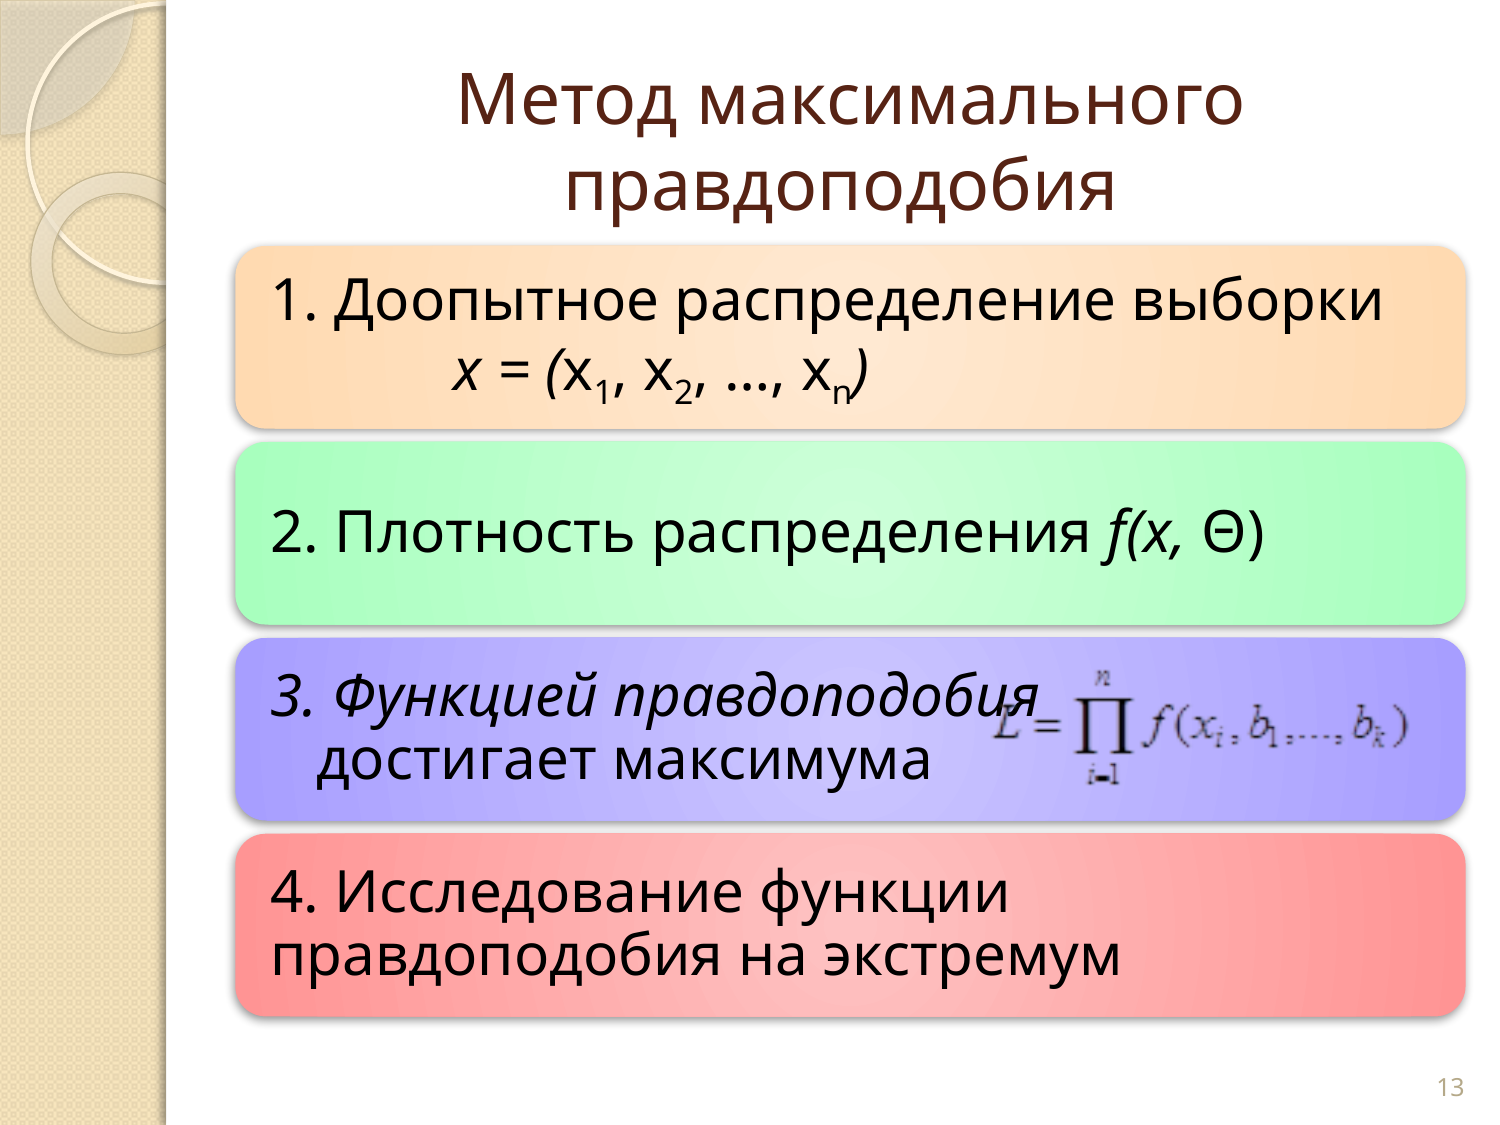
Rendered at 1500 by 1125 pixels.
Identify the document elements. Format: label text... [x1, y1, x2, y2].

slide_number 13 [1413, 1034, 1488, 1113]
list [235, 237, 1466, 1026]
picture [985, 656, 1422, 798]
title Метод максимального правдоподобия [235, 45, 1466, 233]
